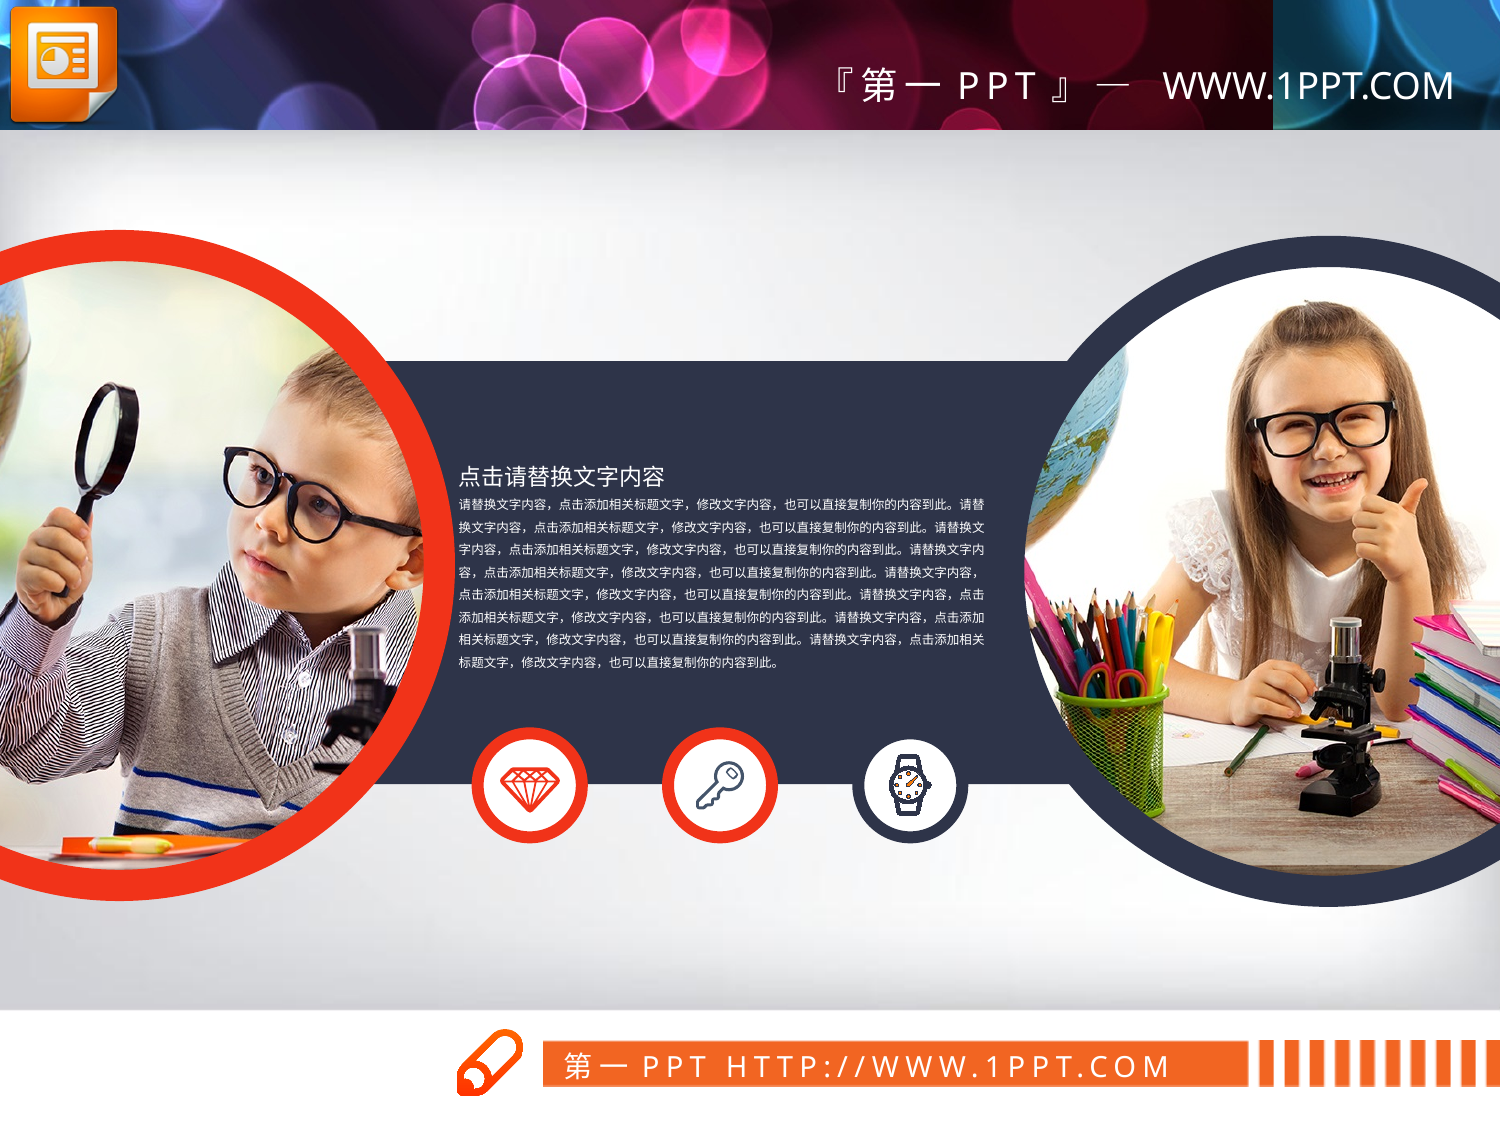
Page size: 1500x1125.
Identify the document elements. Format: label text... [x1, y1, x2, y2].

picture [543, 1040, 1500, 1087]
picture [0, 0, 1500, 361]
text_box [354, 361, 1089, 785]
picture [0, 785, 1500, 1012]
text_box [1008, 251, 1500, 892]
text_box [667, 733, 773, 838]
text_box [0, 245, 440, 886]
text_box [477, 733, 583, 838]
text_box 点击请替换文字内容 请替换文字内容，点击添加相关标题文字，修改文字内容，也可以直接复制你的内容到此。请替换文字内容，点击添加相关标题文字，修改文字内容，也可以直接复制你的内容到此。请替换文字内容，点击添加相关标题文字，修改文字内容，也可以直接复制你的内容到此。请替换文字内容，点击添加相关标题文字，修改文字内容，也可以直接复制你的内容到此。请替换文字内容，点击添加相关标题文字，修改文字内容，也可以直接复制你的内容到此。请替换文字内容，点击添加相关标题文字，修改文字内容，也可以直接复制你的内容到此。请替换文字内容，点击添加相关标题文字，修改文字内容，也可以直接复制你的内容到此。请替换文字内容，点击添加相关标题文字，修改文字内容，也可以直接复制你的内容到此。 [458, 448, 990, 670]
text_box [858, 733, 963, 838]
